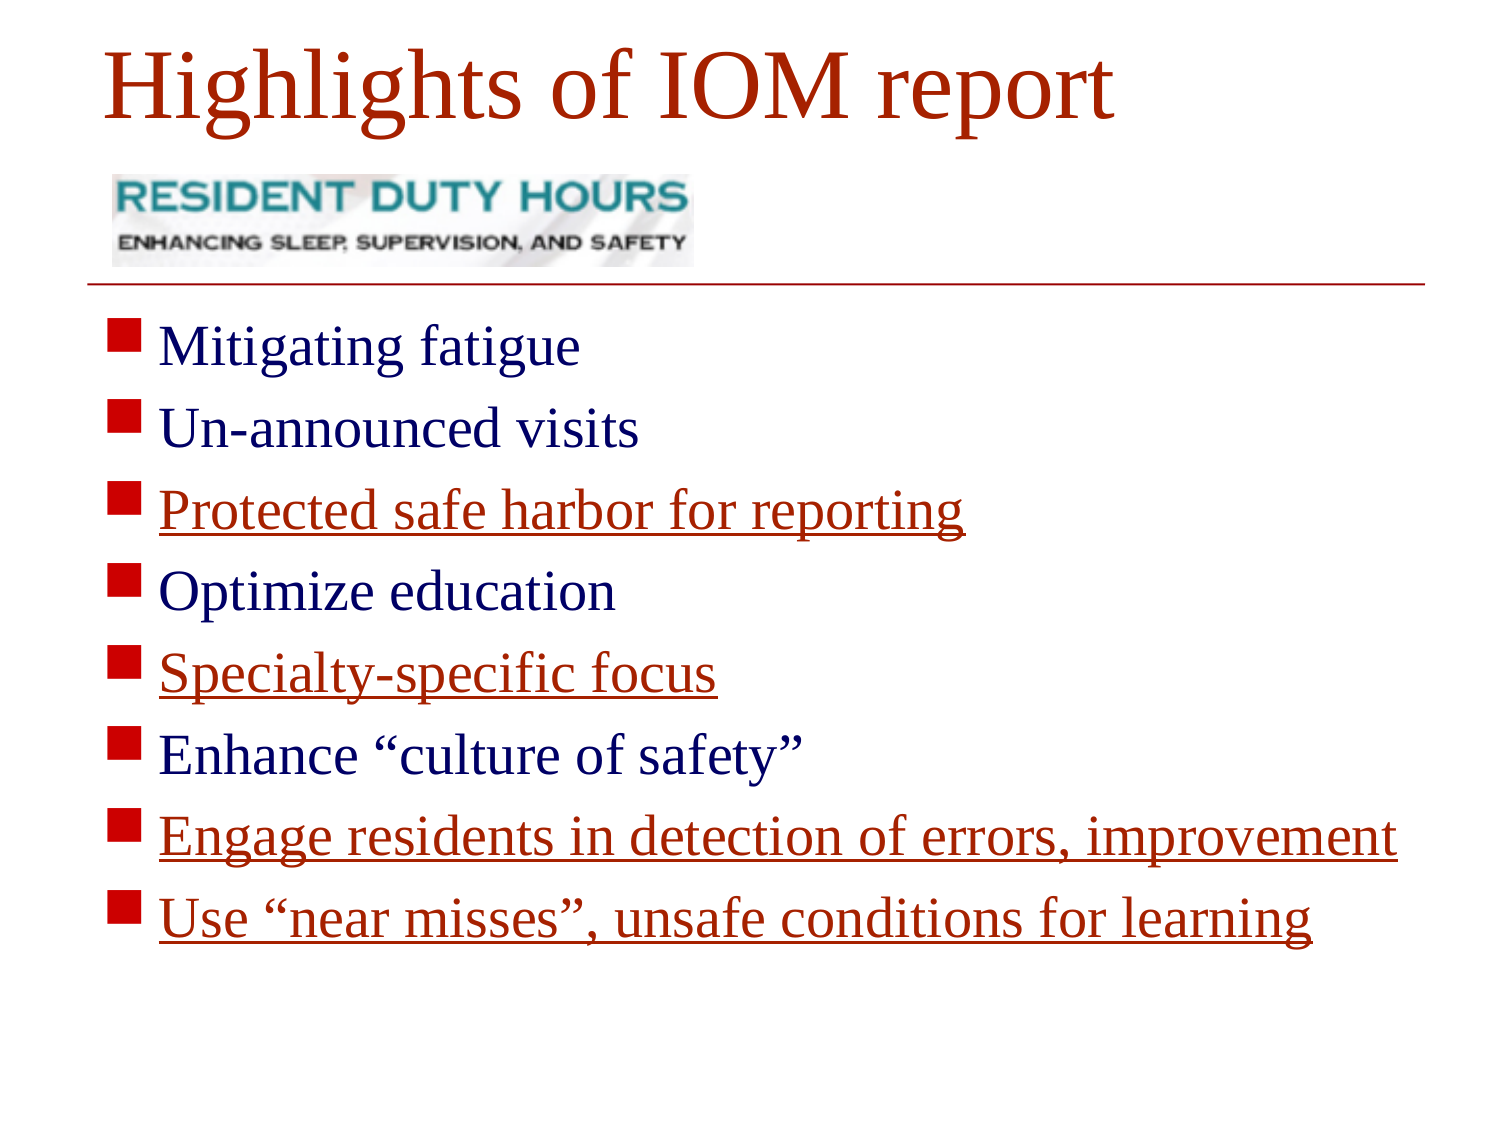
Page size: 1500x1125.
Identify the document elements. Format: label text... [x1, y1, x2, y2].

picture [112, 174, 694, 267]
list Mitigating fatigue Un-announced visits Protected safe harbor for reporting Optimize education Specialty-specific focus Enhance “culture of safety” Engage residents in detection of errors, improvement Use “near misses”, unsafe conditions for learning [87, 299, 1425, 963]
title Highlights of IOM report [87, 77, 1425, 266]
